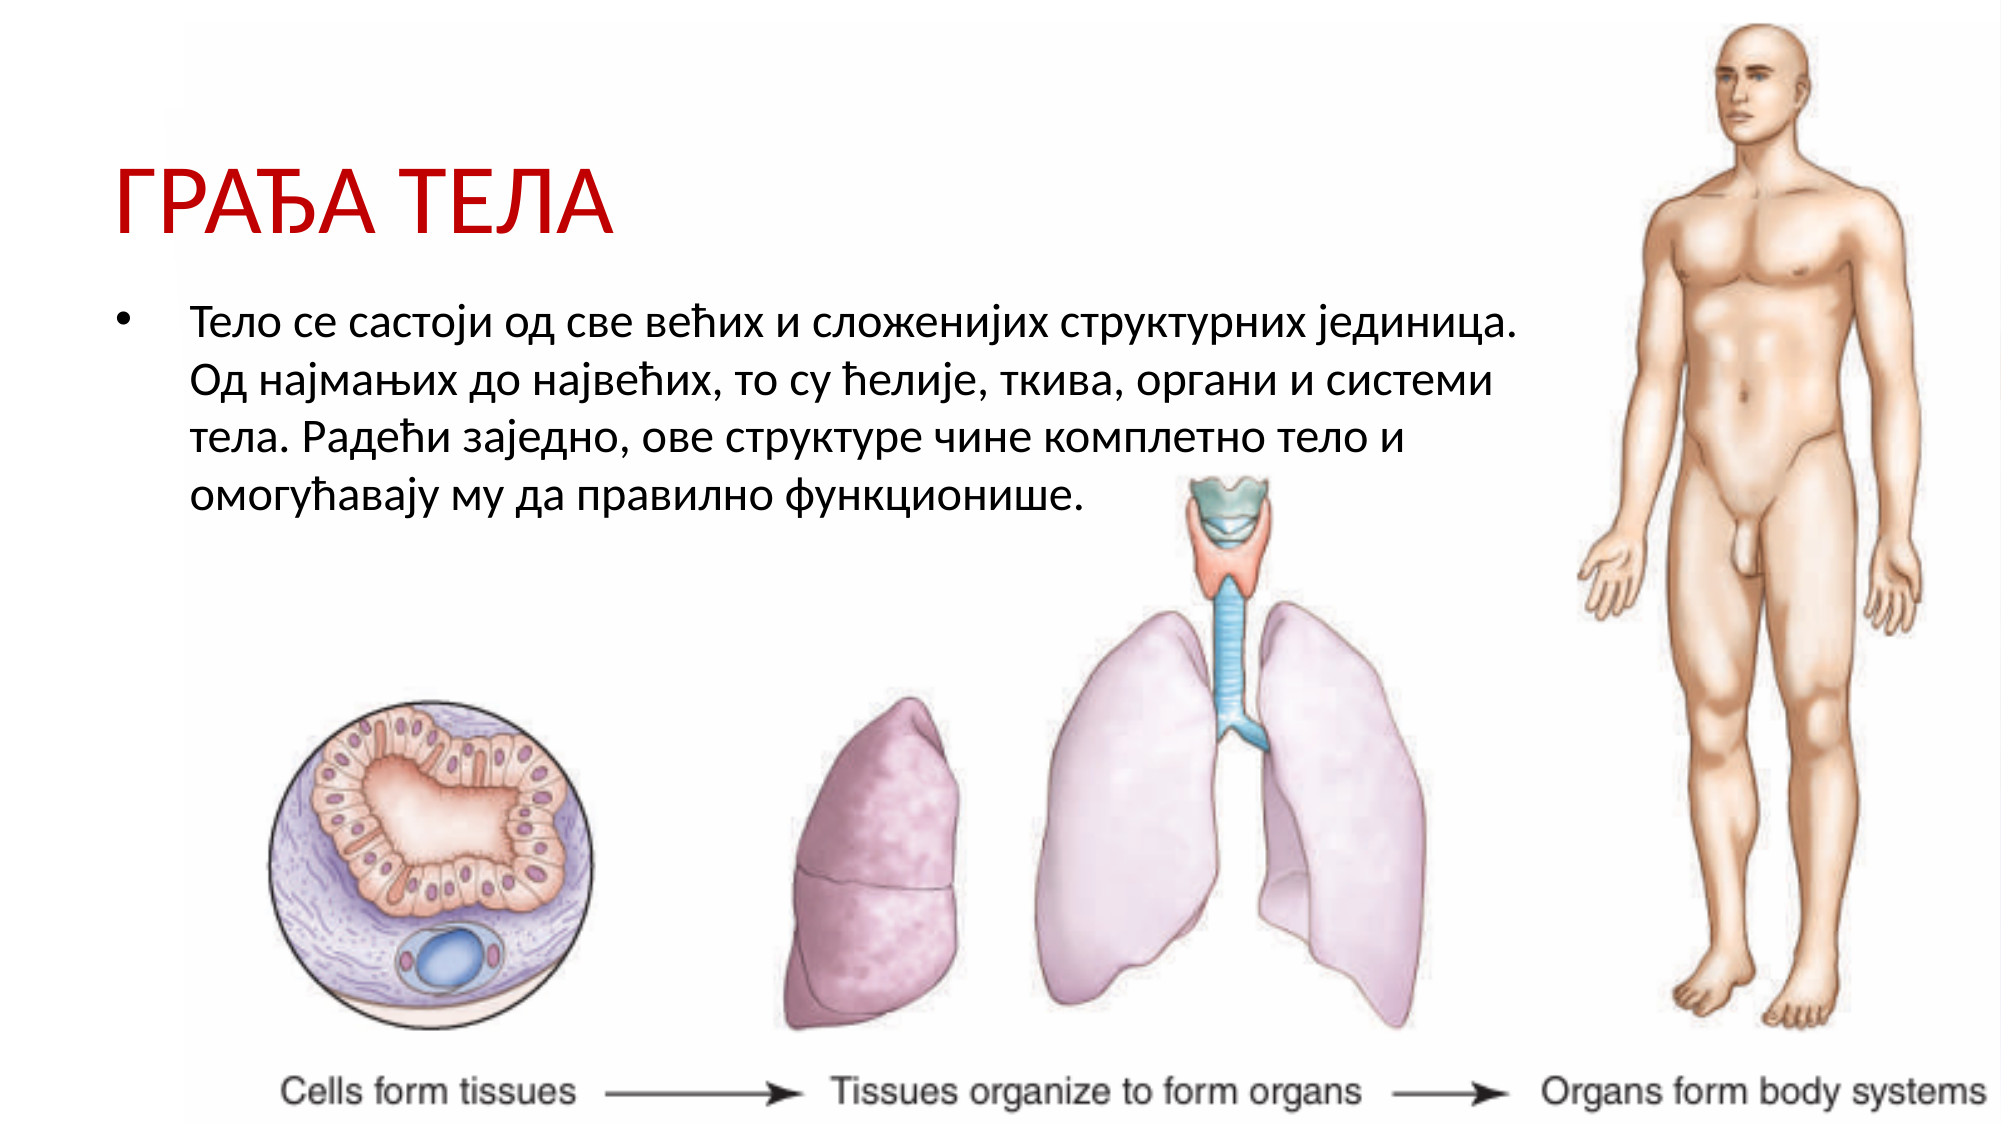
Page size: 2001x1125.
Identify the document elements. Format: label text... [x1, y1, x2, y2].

list Тело се састоји од све већих и сложенијих структурних јединица. Од најмањих до највећих, то су ћелије, ткива, органи и системи тела. Радећи заједно, ове структуре чине комплетно тело и омогућавају му да правилно функционише. [100, 281, 177, 535]
title ГРАЂА ТЕЛА [99, 110, 177, 278]
picture [0, 0, 2001, 1125]
